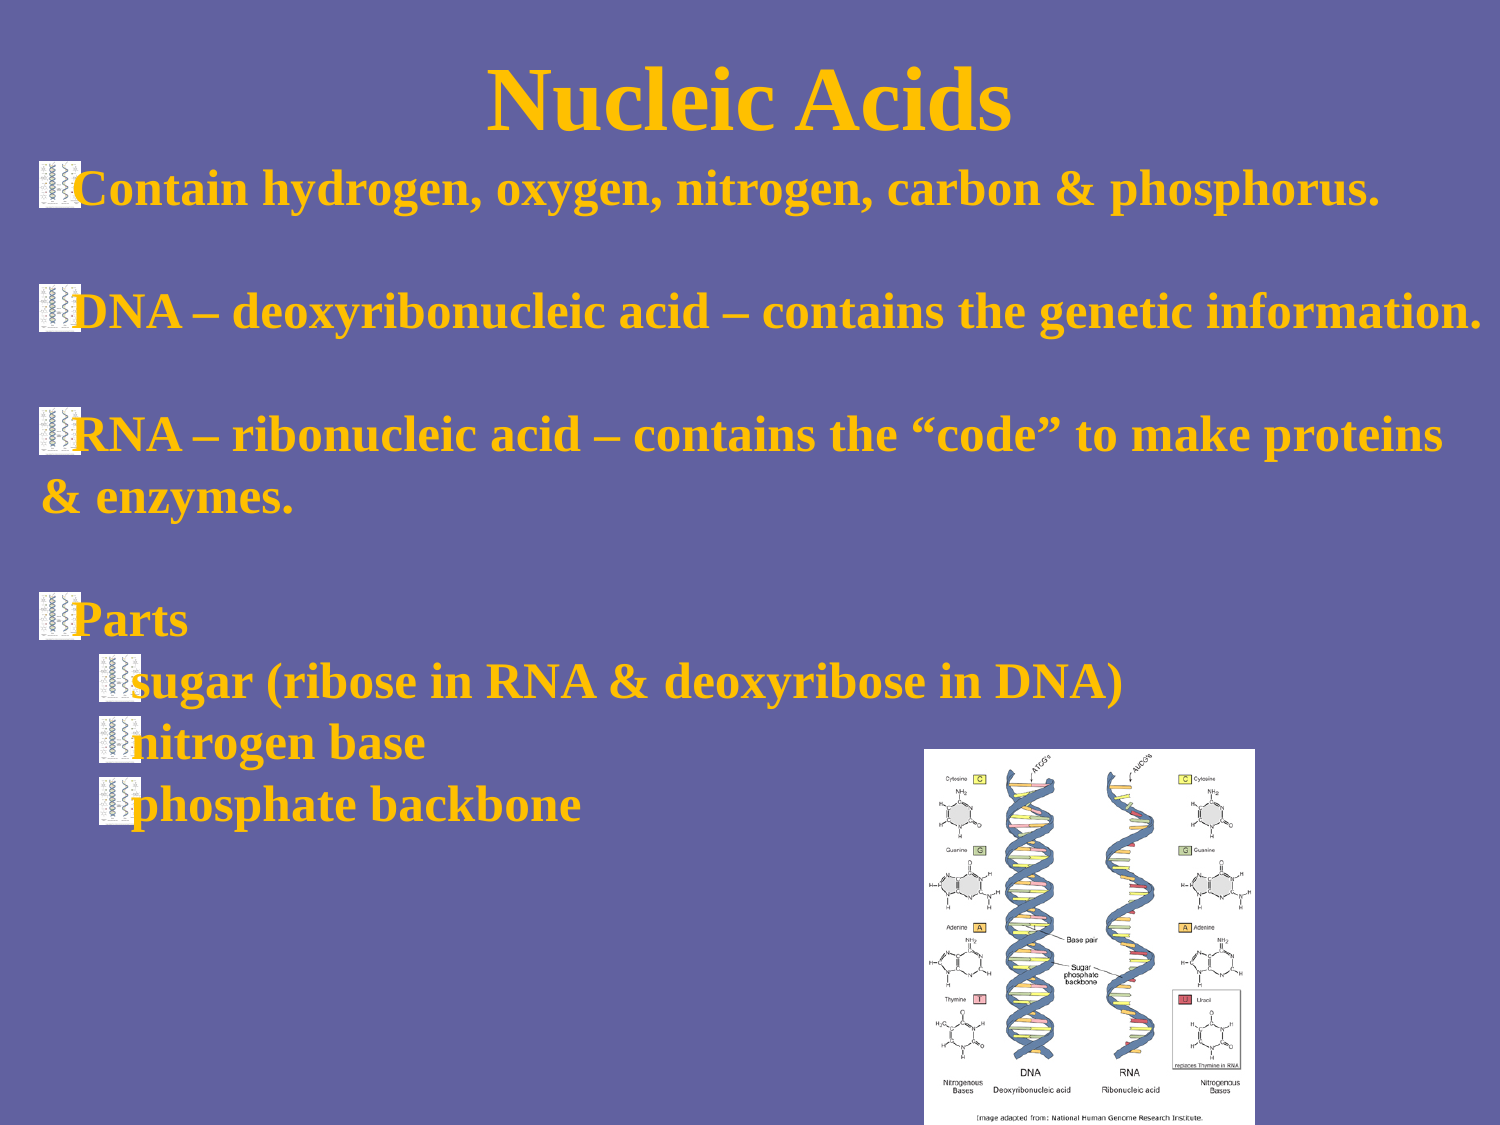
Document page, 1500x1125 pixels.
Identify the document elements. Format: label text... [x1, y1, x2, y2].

picture [39, 284, 81, 332]
picture [99, 777, 141, 825]
picture [39, 161, 81, 208]
picture [39, 592, 81, 640]
picture [39, 407, 81, 455]
picture [924, 749, 1255, 1125]
picture [99, 654, 141, 702]
list Contain hydrogen, oxygen, nitrogen, carbon & phosphorus. DNA – deoxyribonucleic acid – contains the genetic information. RNA – ribonucleic acid – contains the “code” to make proteins & enzymes. Parts sugar (ribose in RNA & deoxyribose in DNA) nitrogen base phosphate backbone [24, 146, 1500, 889]
title Nucleic Acids [75, 0, 1425, 146]
picture [99, 716, 141, 763]
